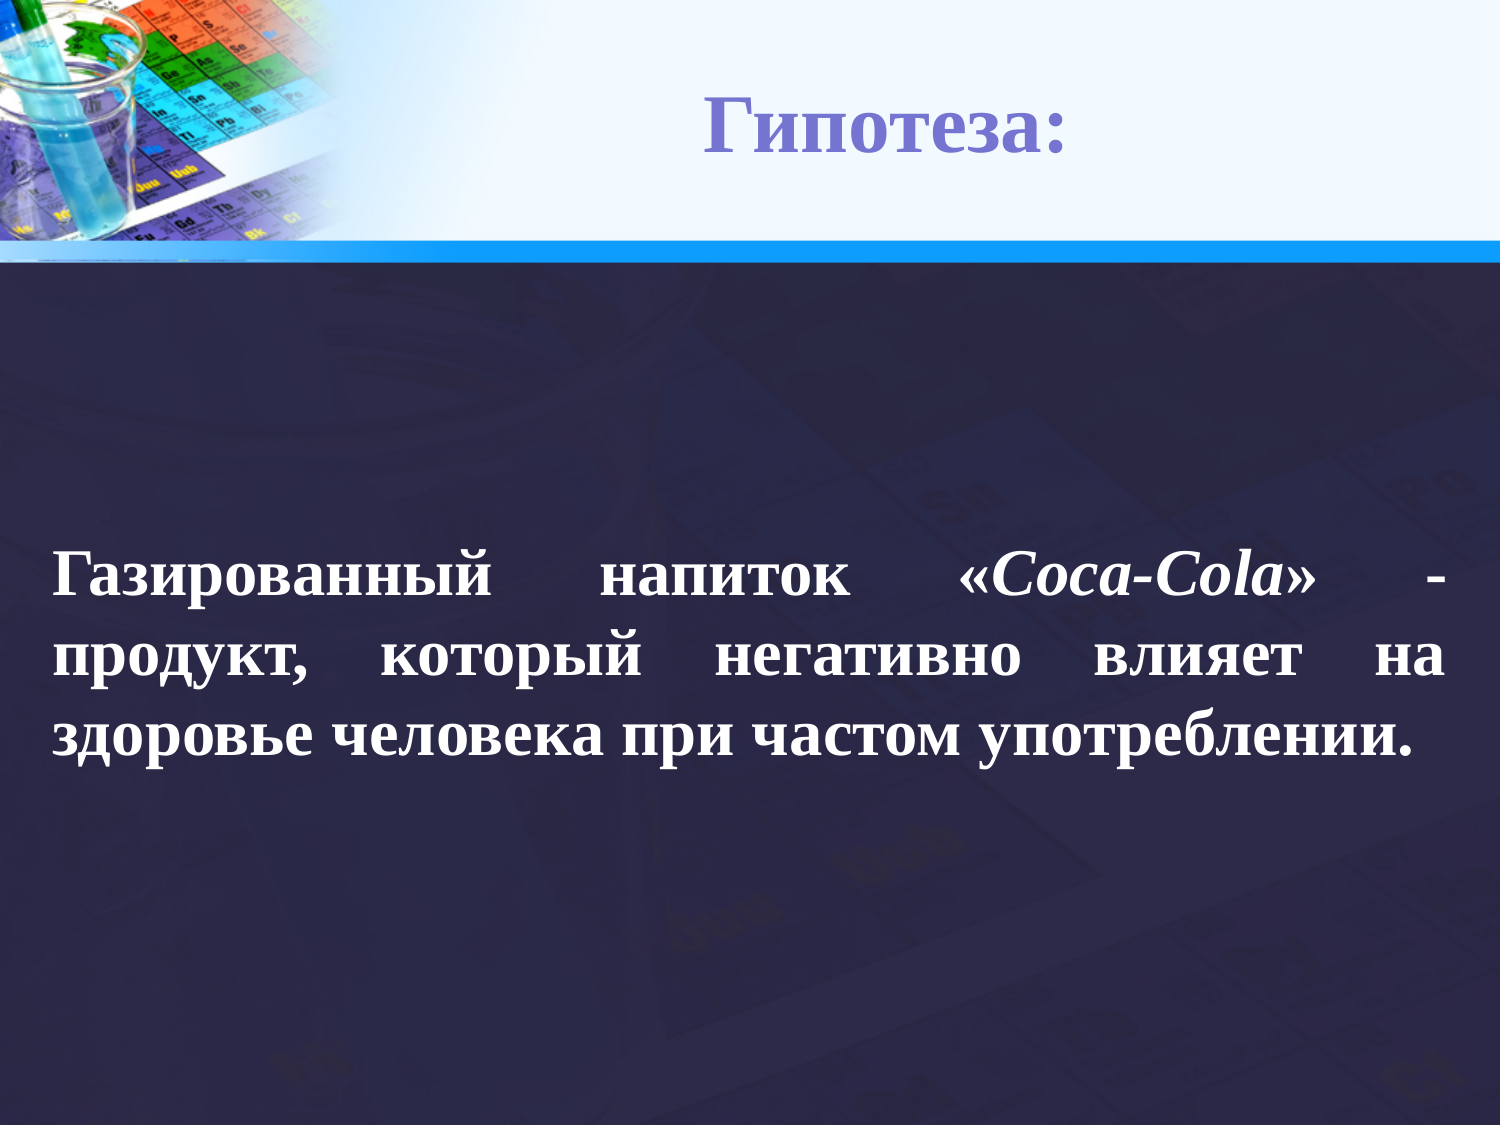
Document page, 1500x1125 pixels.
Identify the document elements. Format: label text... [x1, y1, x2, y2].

picture [0, 0, 1500, 1125]
list Газированный напиток «Coca-Cola» - продукт, который негативно влияет на здоровье человека при частом употреблении. [37, 274, 1463, 1013]
title Гипотеза: [317, 24, 1456, 213]
